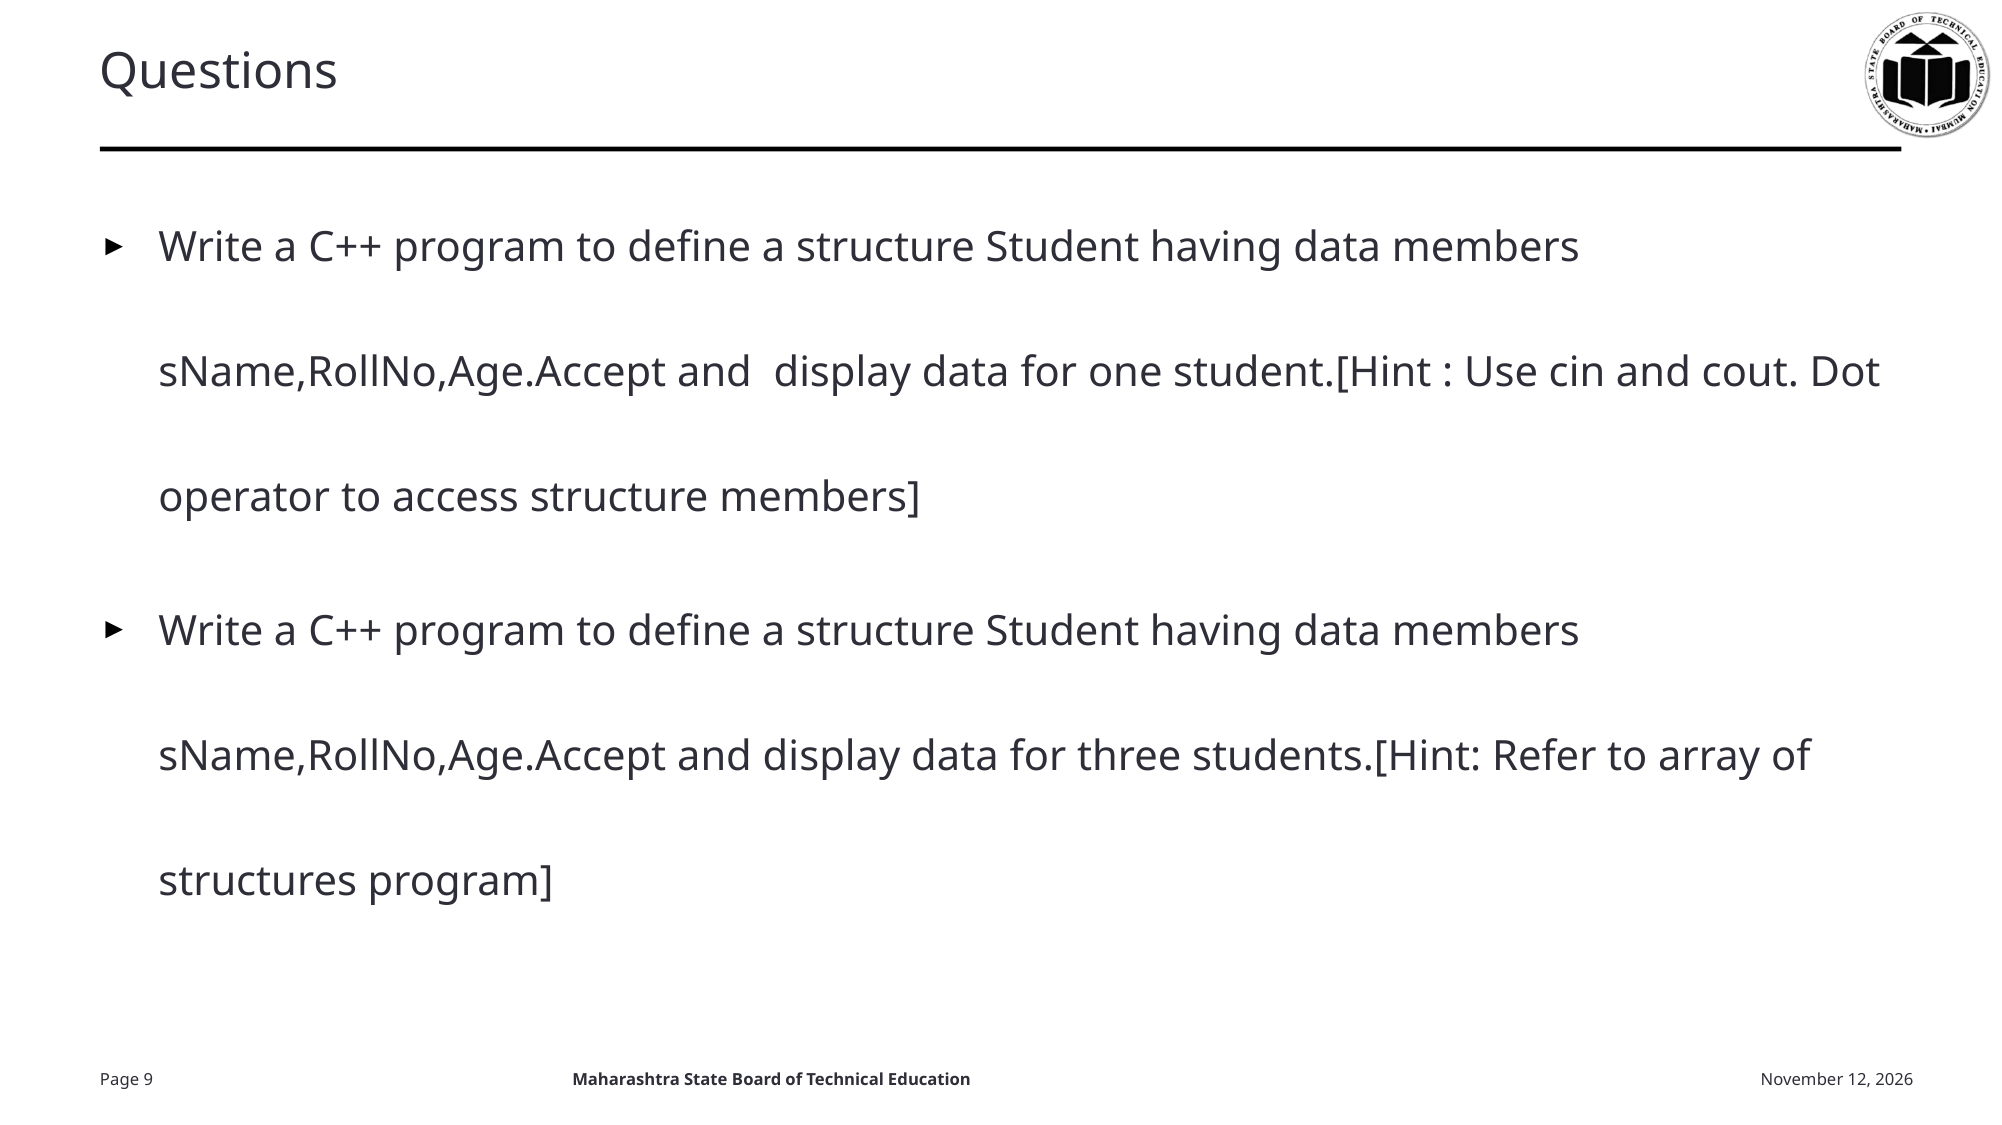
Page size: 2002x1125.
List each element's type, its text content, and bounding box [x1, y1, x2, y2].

title Questions [99, 48, 1901, 145]
picture [1852, 0, 2001, 149]
list Write a C++ program to define a structure Student having data members sName,RollNo,Age.Accept and display data for one student.[Hint : Use cin and cout. Dot operator to access structure members] Write a C++ program to define a structure Student having data members sName,RollNo,Age.Accept and display data for three students.[Hint: Refer to array of structures program] [99, 145, 1901, 1036]
